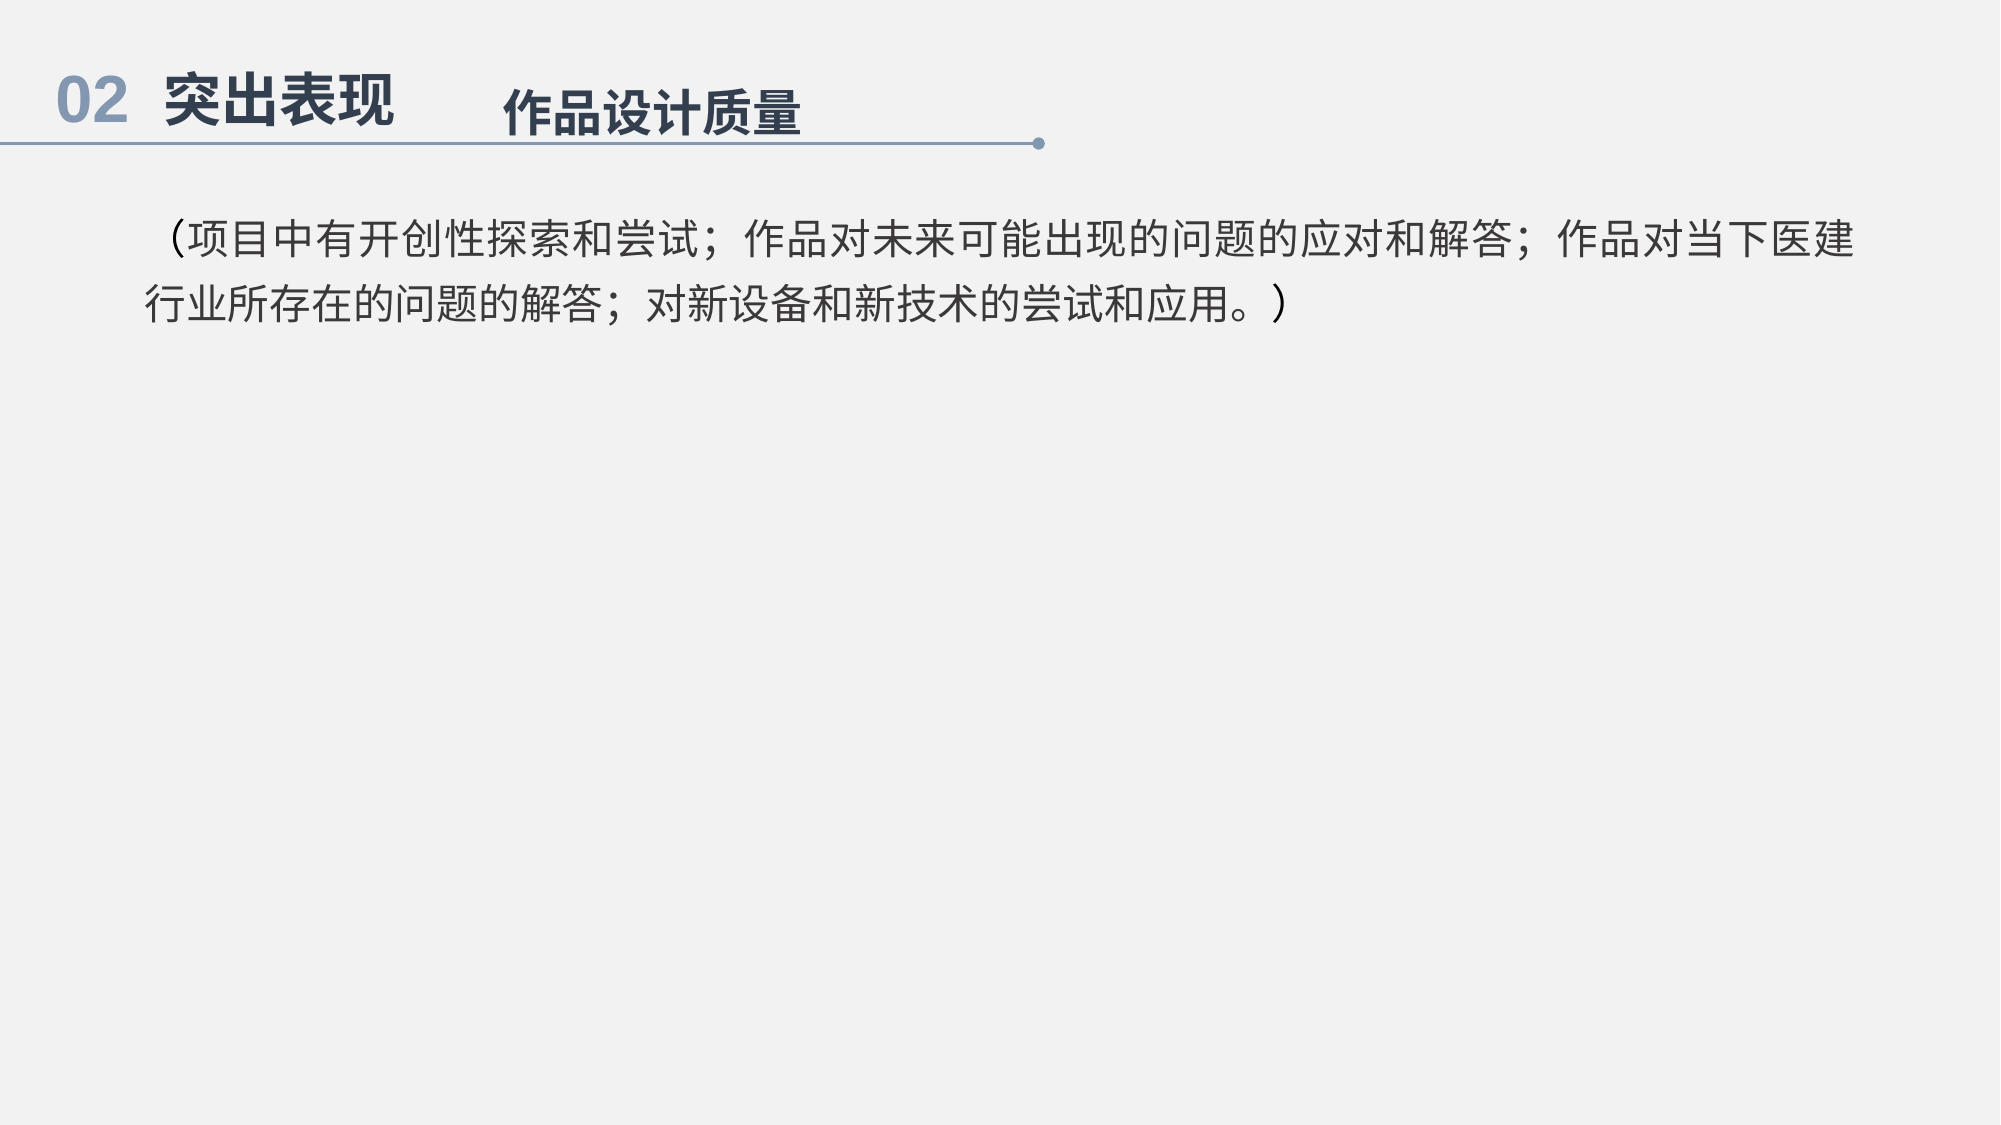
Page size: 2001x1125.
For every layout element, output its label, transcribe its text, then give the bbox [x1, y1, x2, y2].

text_box 作品设计质量 [487, 144, 818, 149]
text_box （项目中有开创性探索和尝试；作品对未来可能出现的问题的应对和解答；作品对当下医建行业所存在的问题的解答；对新设备和新技术的尝试和应用。） [129, 190, 1871, 336]
text_box 02 [55, 55, 130, 137]
text_box 作品设计质量 [487, 44, 818, 143]
text_box 突出表现 [148, 55, 487, 141]
